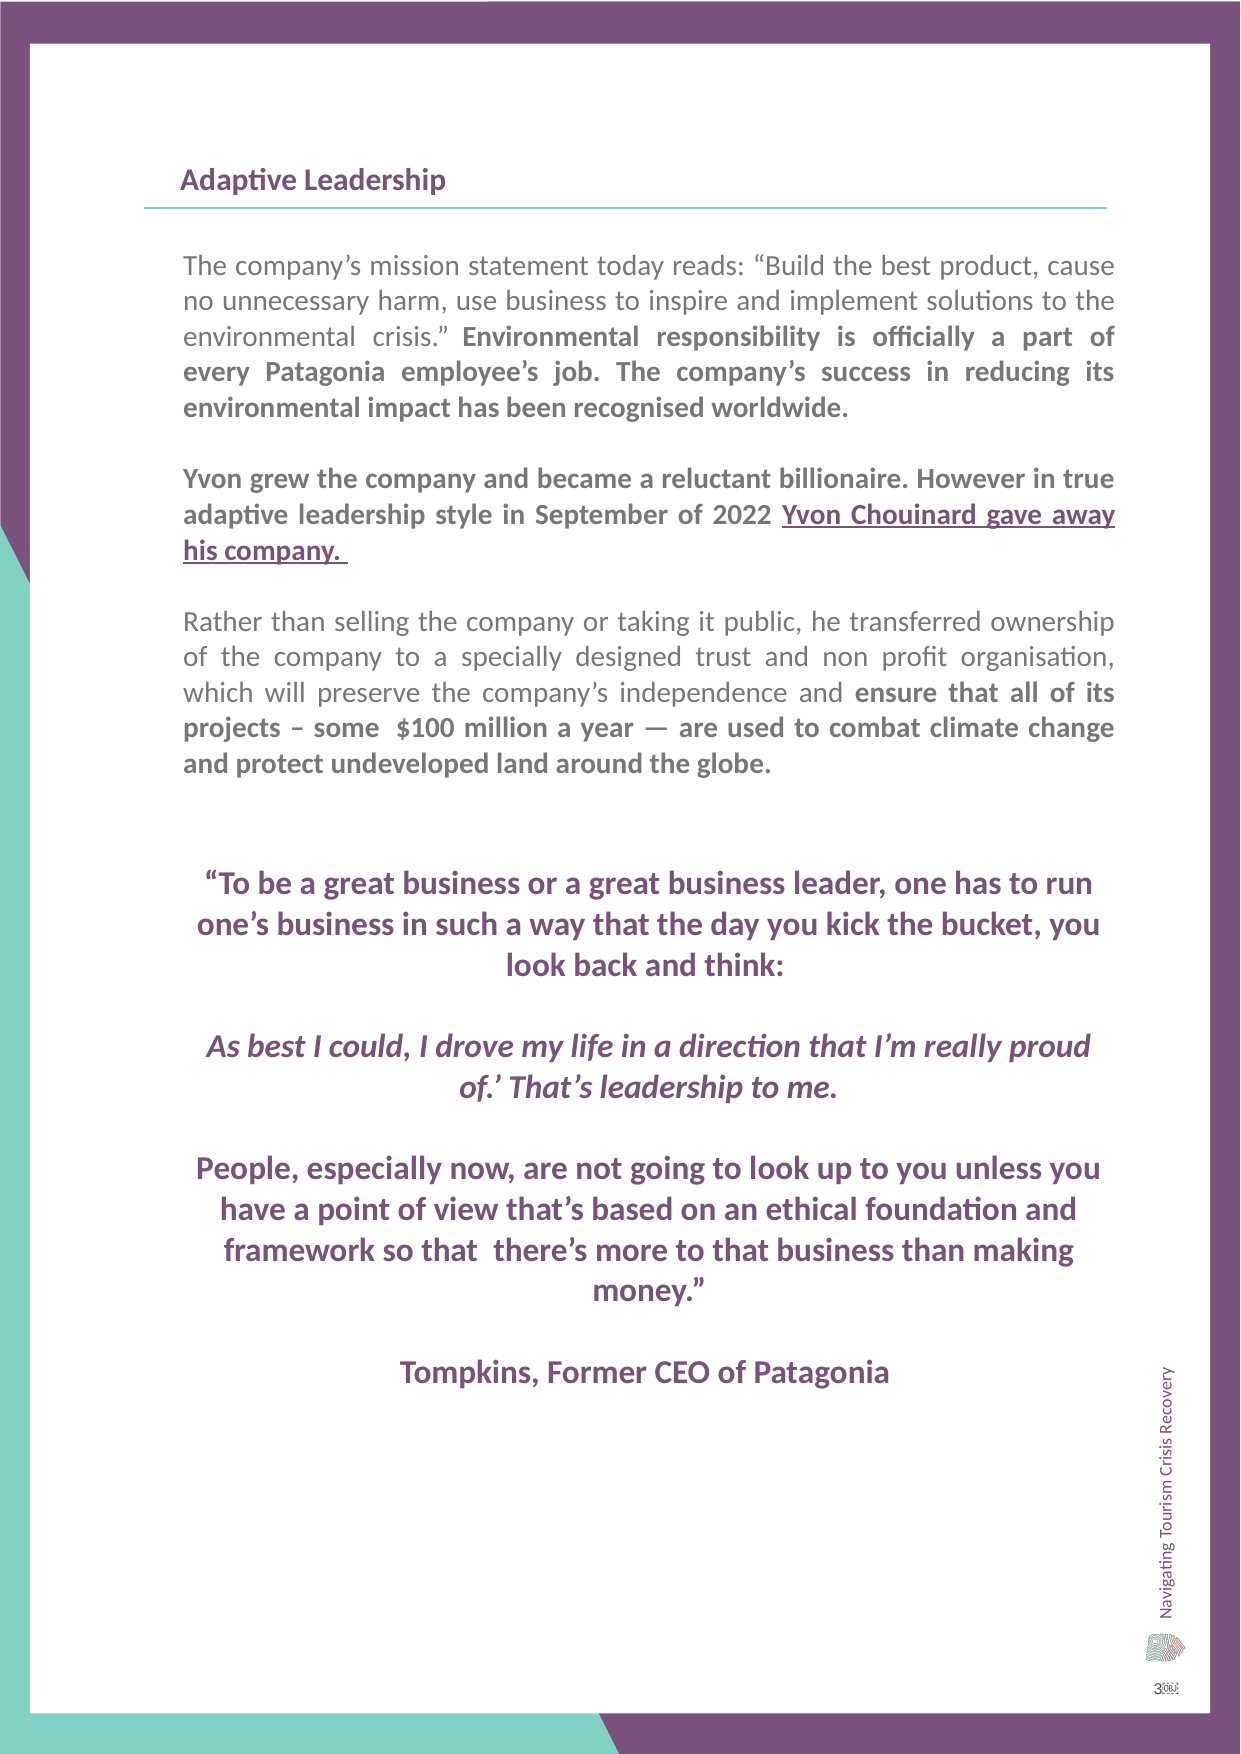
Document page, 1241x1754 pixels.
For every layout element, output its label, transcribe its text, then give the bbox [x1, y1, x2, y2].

list The company’s mission statement today reads: “Build the best product, cause no unnecessary harm, use business to inspire and implement solutions to the environmental crisis.” Environmental responsibility is officially a part of every Patagonia employee’s job. The company’s success in reducing its environmental impact has been recognised worldwide. Yvon grew the company and became a reluctant billionaire. However in true adaptive leadership style in September of 2022 Yvon Chouinard gave away his company. Rather than selling the company or taking it public, he transferred ownership of the company to a specially designed trust and non profit organisation, which will preserve the company’s independence and ensure that all of its projects – some $100 million a year — are used to combat climate change and protect undeveloped land around the globe. “To be a great business or a great business leader, one has to run one’s business in such a way that the day you kick the bucket, you look back and think: As best I could, I drove my life in a direction that I’m really proud of.’ That’s leadership to me. People, especially now, are not going to look up to you unless you have a point of view that’s based on an ethical foundation and framework so that there’s more to that business than making money.” Tompkins, Former CEO of Patagonia [168, 237, 1131, 1645]
list Adaptive Leadership [165, 147, 1128, 209]
picture [1142, 1631, 1189, 1667]
